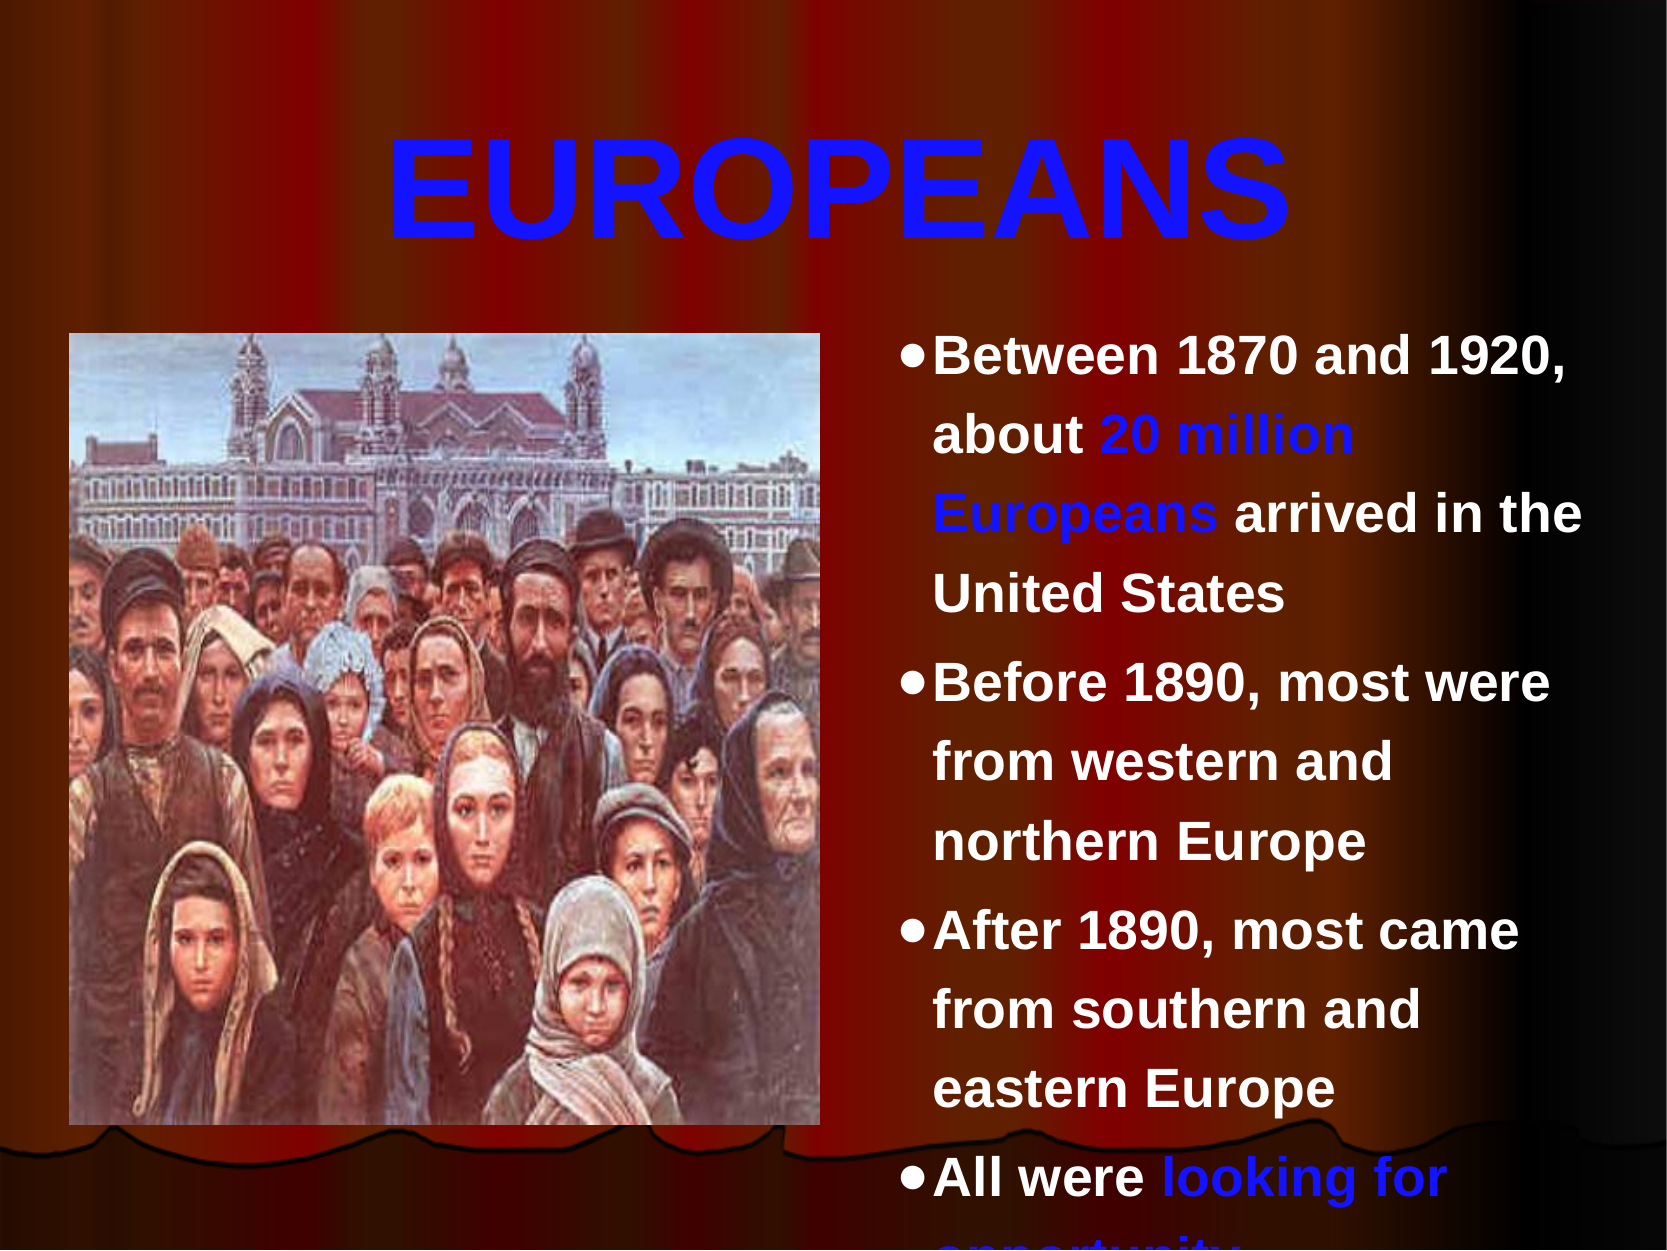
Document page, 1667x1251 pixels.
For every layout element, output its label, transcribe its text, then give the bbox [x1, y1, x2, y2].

list Between 1870 and 1920, about 20 million Europeans arrived in the United States Before 1890, most were from western and northern Europe After 1890, most came from southern and eastern Europe All were looking for opportunity [863, 300, 1635, 1171]
title EUROPEANS [100, 59, 1579, 270]
picture [0, 0, 1667, 1250]
